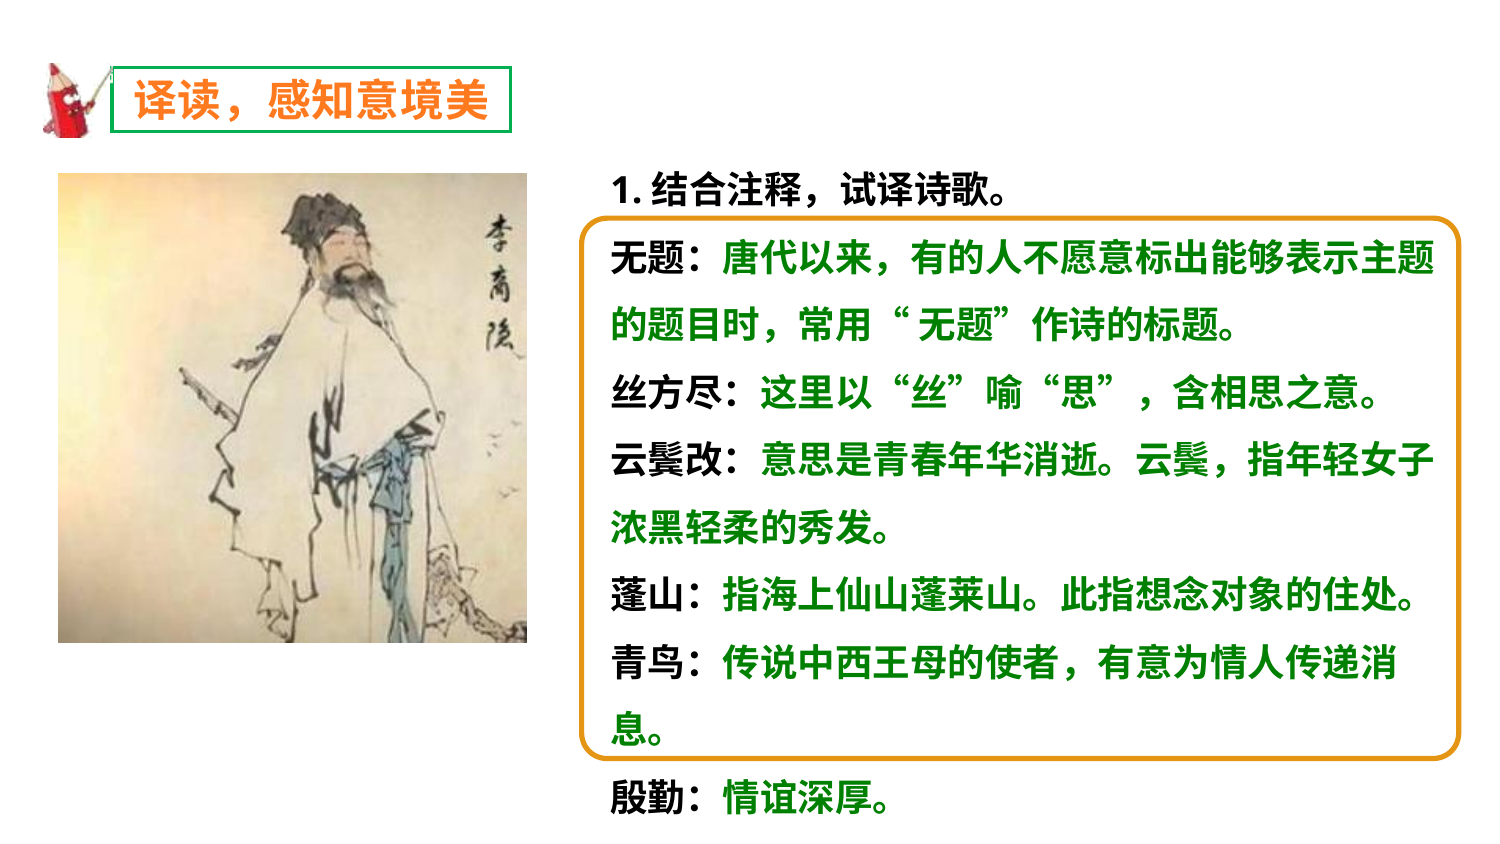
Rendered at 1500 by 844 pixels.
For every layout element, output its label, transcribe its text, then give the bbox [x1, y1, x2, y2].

picture [58, 173, 527, 643]
picture [43, 63, 113, 138]
text_box 译读，感知意境美 [113, 66, 512, 132]
text_box 1.结合注释，试译诗歌。 无题：唐代以来，有的人不愿意标出能够表示主题的题目时，常用“ 无题”作诗的标题。 丝方尽：这里以“丝”喻“思”，含相思之意。 云鬓改：意思是青春年华消逝。云鬓，指年轻女子浓黑轻柔的秀发。 蓬山：指海上仙山蓬莱山。此指想念对象的住处。 青鸟：传说中西王母的使者，有意为情人传递消息。 殷勤：情谊深厚。 [599, 753, 1451, 825]
text_box [581, 218, 1459, 759]
text_box 1.结合注释，试译诗歌。 无题：唐代以来，有的人不愿意标出能够表示主题的题目时，常用“ 无题”作诗的标题。 丝方尽：这里以“丝”喻“思”，含相思之意。 云鬓改：意思是青春年华消逝。云鬓，指年轻女子浓黑轻柔的秀发。 蓬山：指海上仙山蓬莱山。此指想念对象的住处。 青鸟：传说中西王母的使者，有意为情人传递消息。 殷勤：情谊深厚。 [599, 138, 1451, 224]
